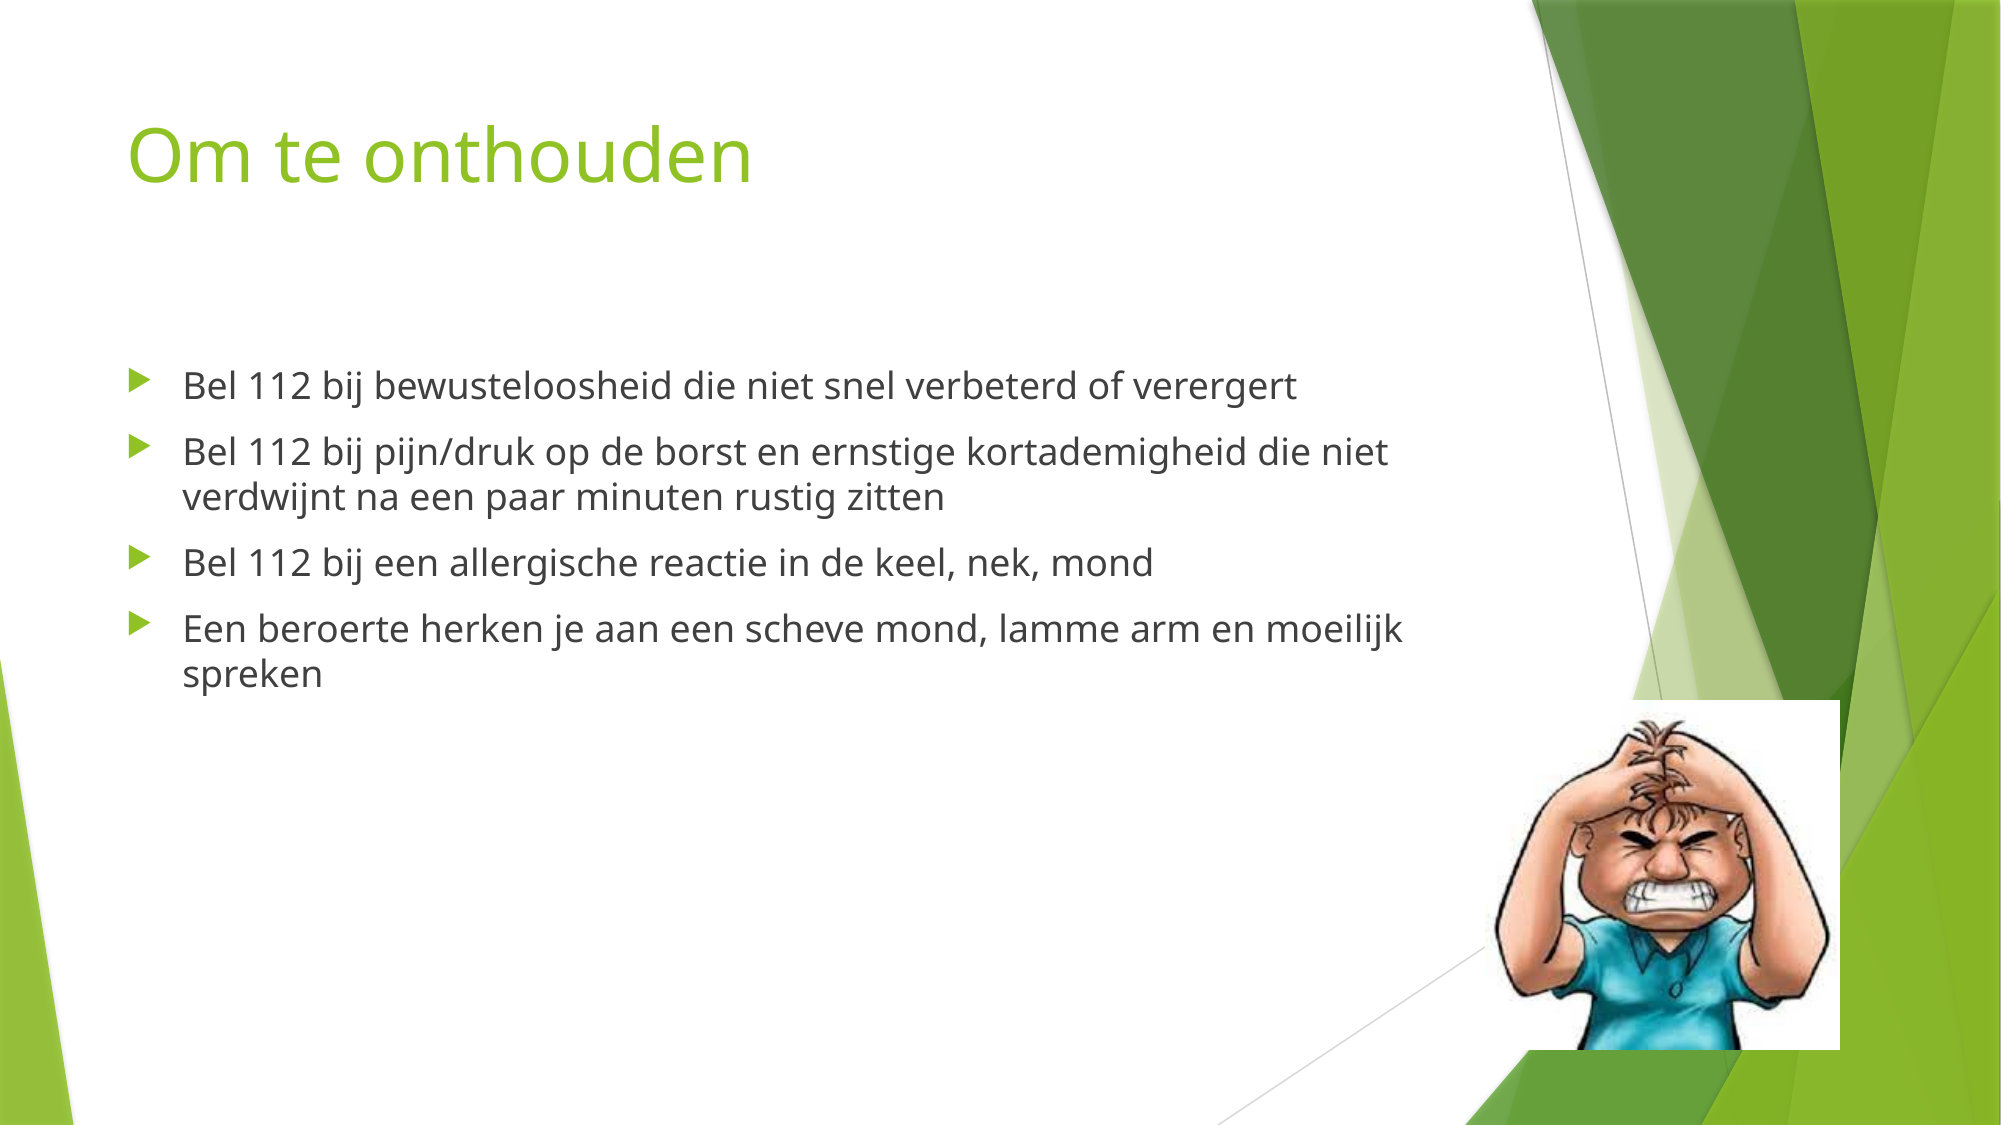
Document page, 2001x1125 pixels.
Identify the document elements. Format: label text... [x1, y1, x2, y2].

title Om te onthouden [111, 99, 1522, 317]
picture [1485, 700, 1840, 1050]
list Bel 112 bij bewusteloosheid die niet snel verbeterd of verergert Bel 112 bij pijn/druk op de borst en ernstige kortademigheid die niet verdwijnt na een paar minuten rustig zitten Bel 112 bij een allergische reactie in de keel, nek, mond Een beroerte herken je aan een scheve mond, lamme arm en moeilijk spreken [111, 354, 1522, 992]
